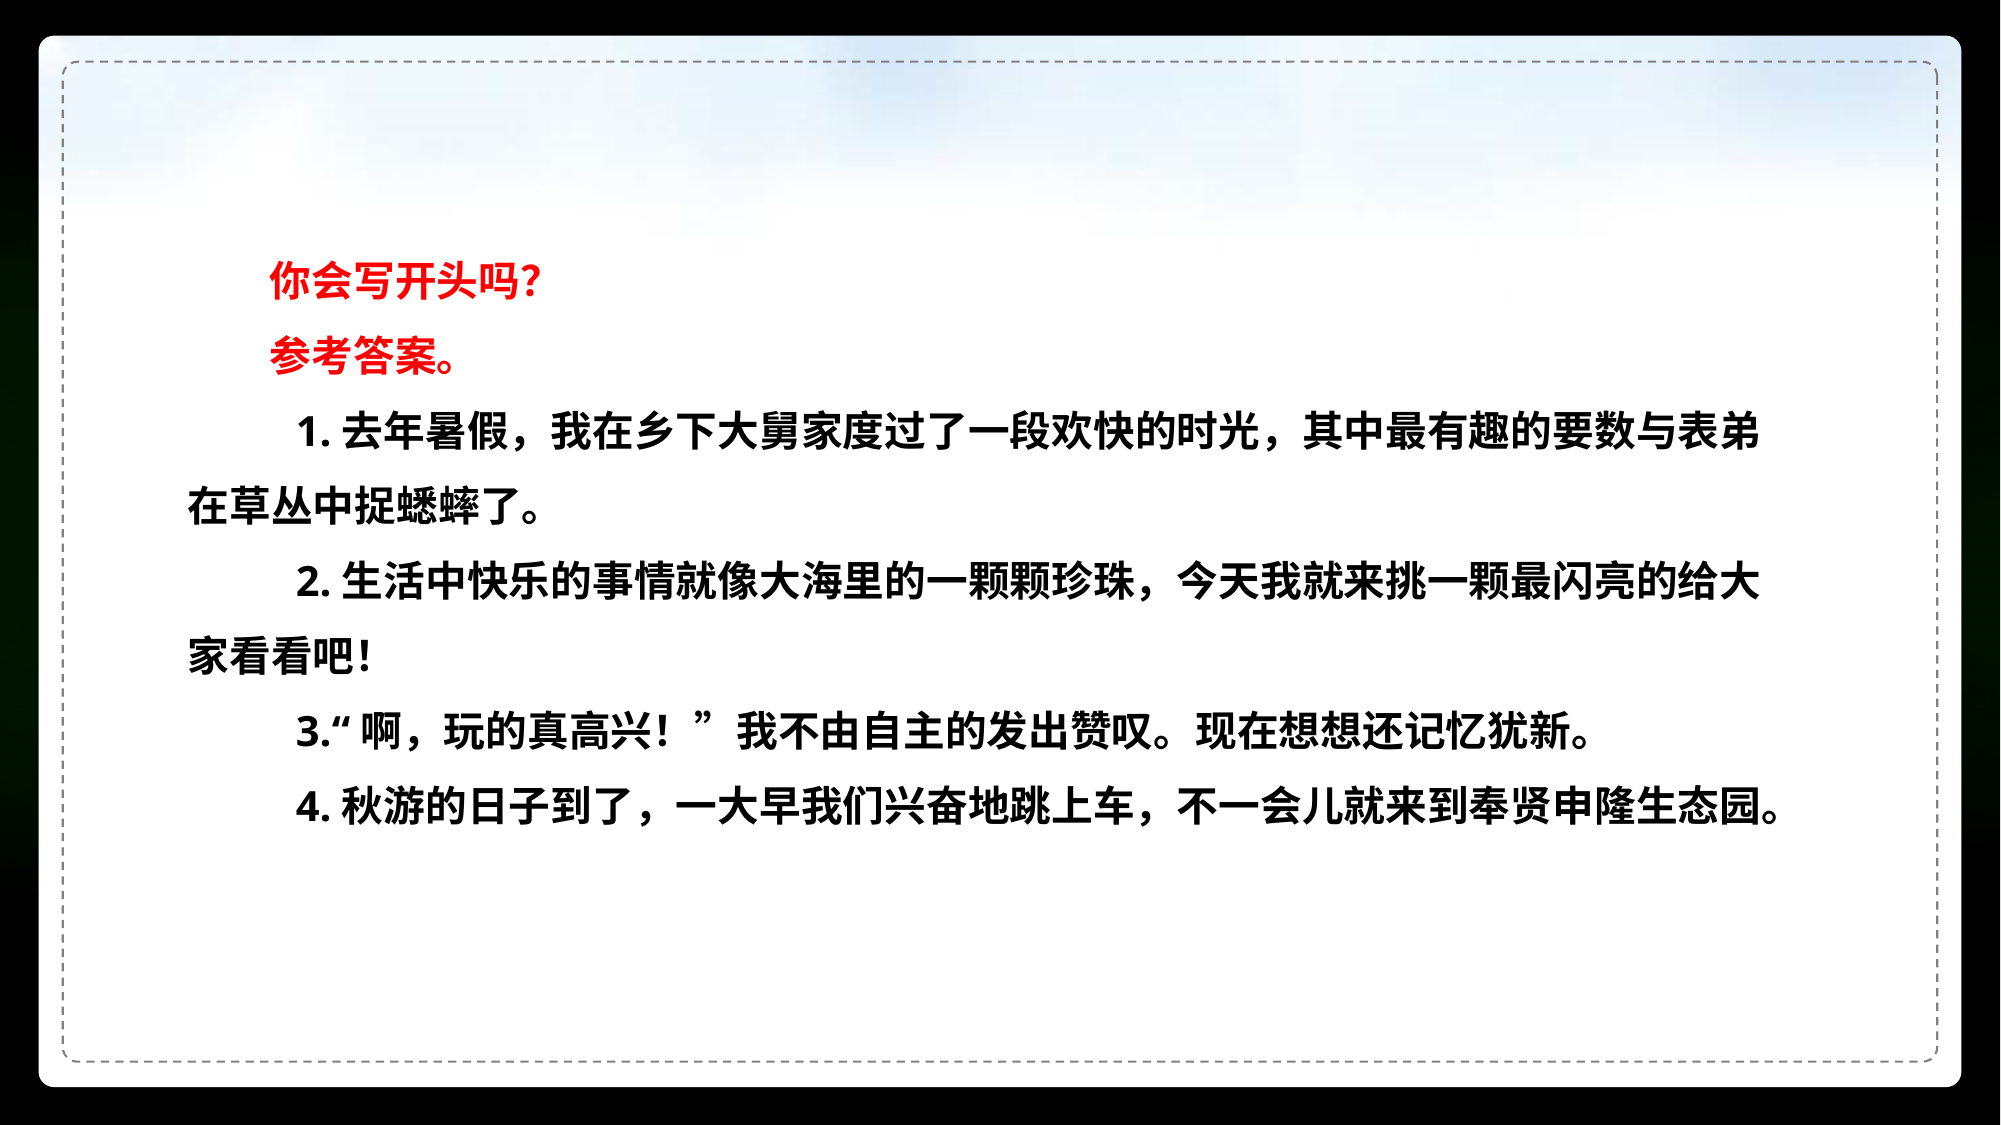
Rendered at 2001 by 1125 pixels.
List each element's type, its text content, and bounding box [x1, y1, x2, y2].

text_box 你会写开头吗？ 参考答案。 1.去年暑假，我在乡下大舅家度过了一段欢快的时光，其中最有趣的要数与表弟在草丛中捉蟋蟀了。 2.生活中快乐的事情就像大海里的一颗颗珍珠，今天我就来挑一颗最闪亮的给大家看看吧！ 3.“啊，玩的真高兴！”我不由自主的发出赞叹。现在想想还记忆犹新。 4.秋游的日子到了，一大早我们兴奋地跳上车，不一会儿就来到奉贤申隆生态园。 [172, 222, 1813, 838]
picture [0, 0, 2001, 1125]
